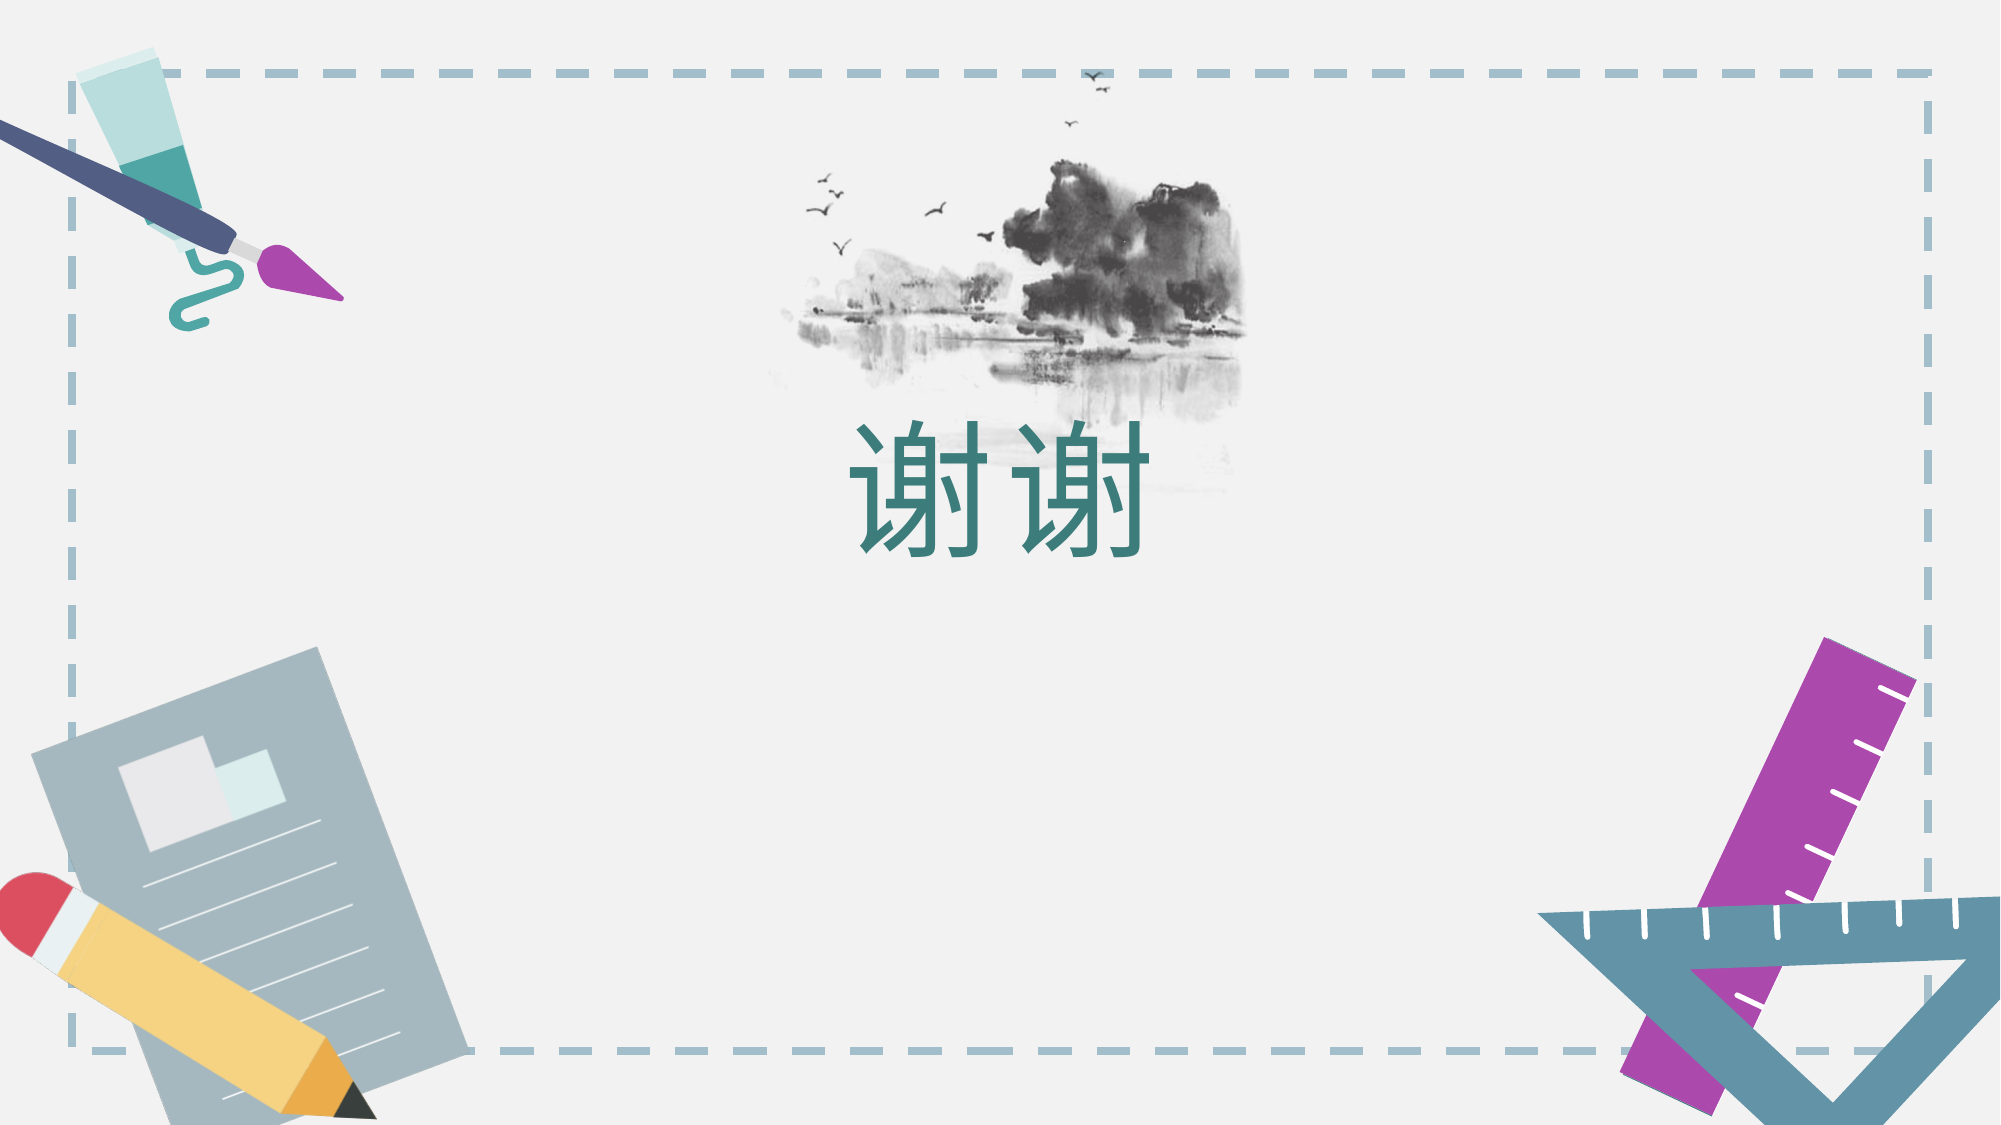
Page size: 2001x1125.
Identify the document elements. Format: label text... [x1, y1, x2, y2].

text_box 谢谢 [379, 353, 1620, 577]
picture [0, 646, 471, 1125]
picture [767, 69, 1248, 499]
